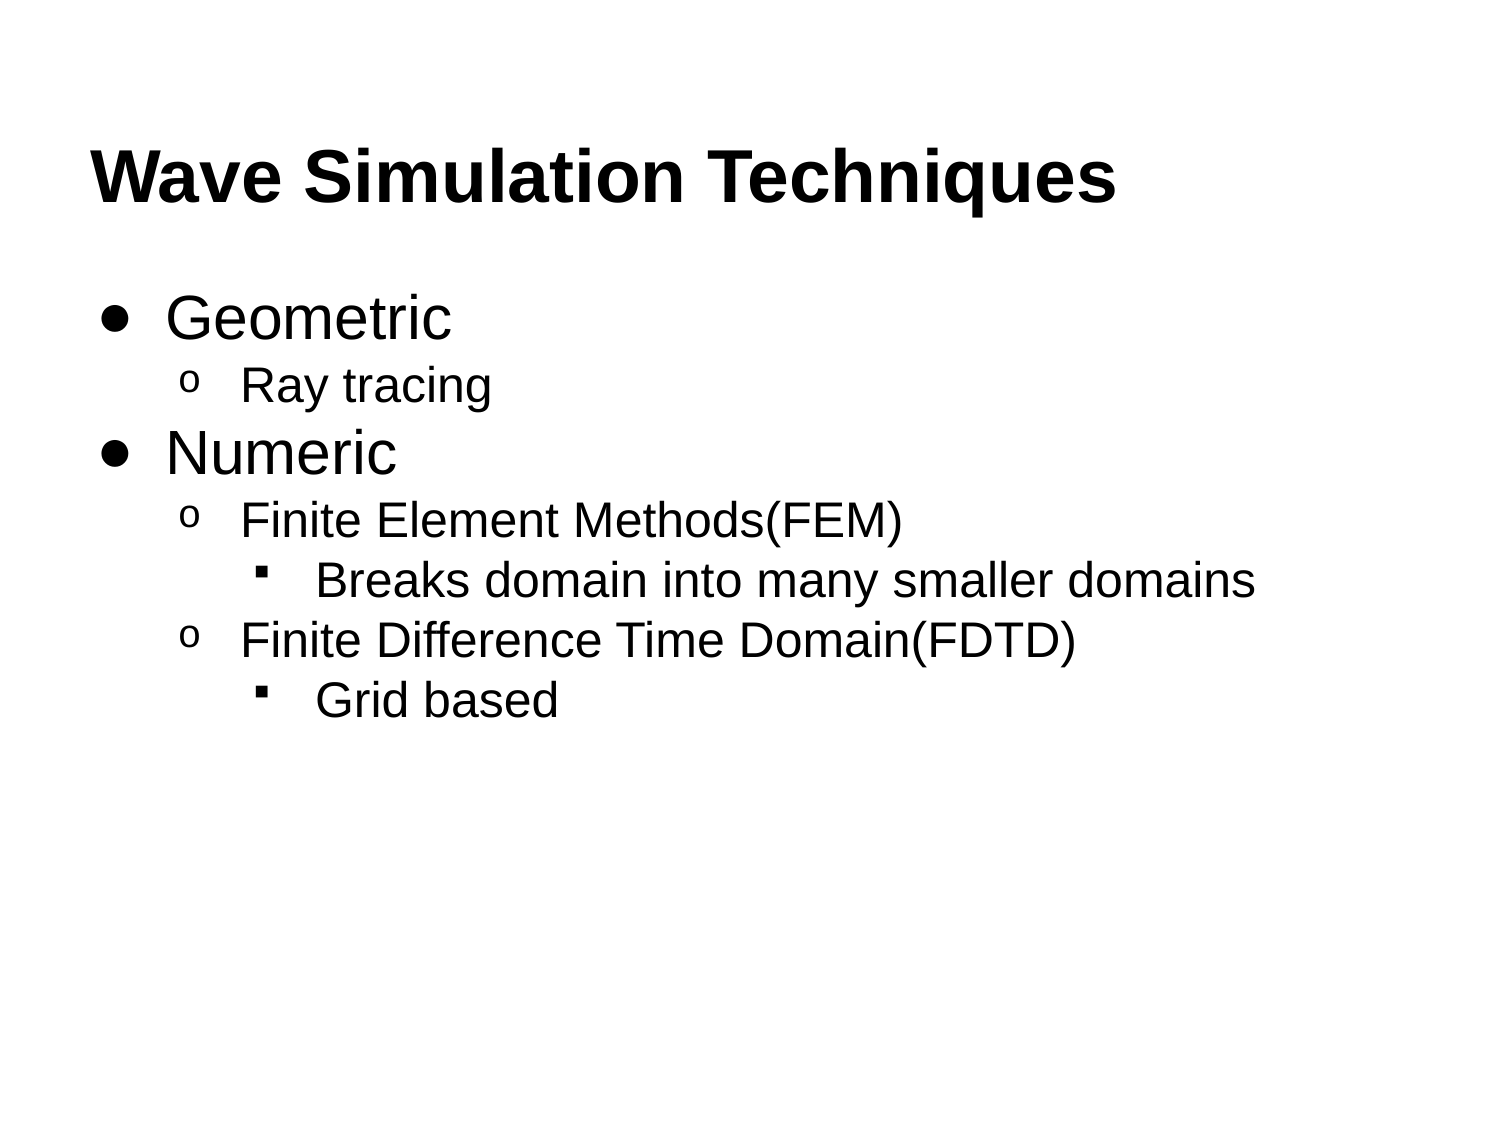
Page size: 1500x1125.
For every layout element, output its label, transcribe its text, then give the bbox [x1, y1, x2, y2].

title Wave Simulation Techniques [75, 45, 1425, 233]
list Geometric Ray tracing Numeric Finite Element Methods(FEM) Breaks domain into many smaller domains Finite Difference Time Domain(FDTD) Grid based [75, 262, 1425, 1078]
